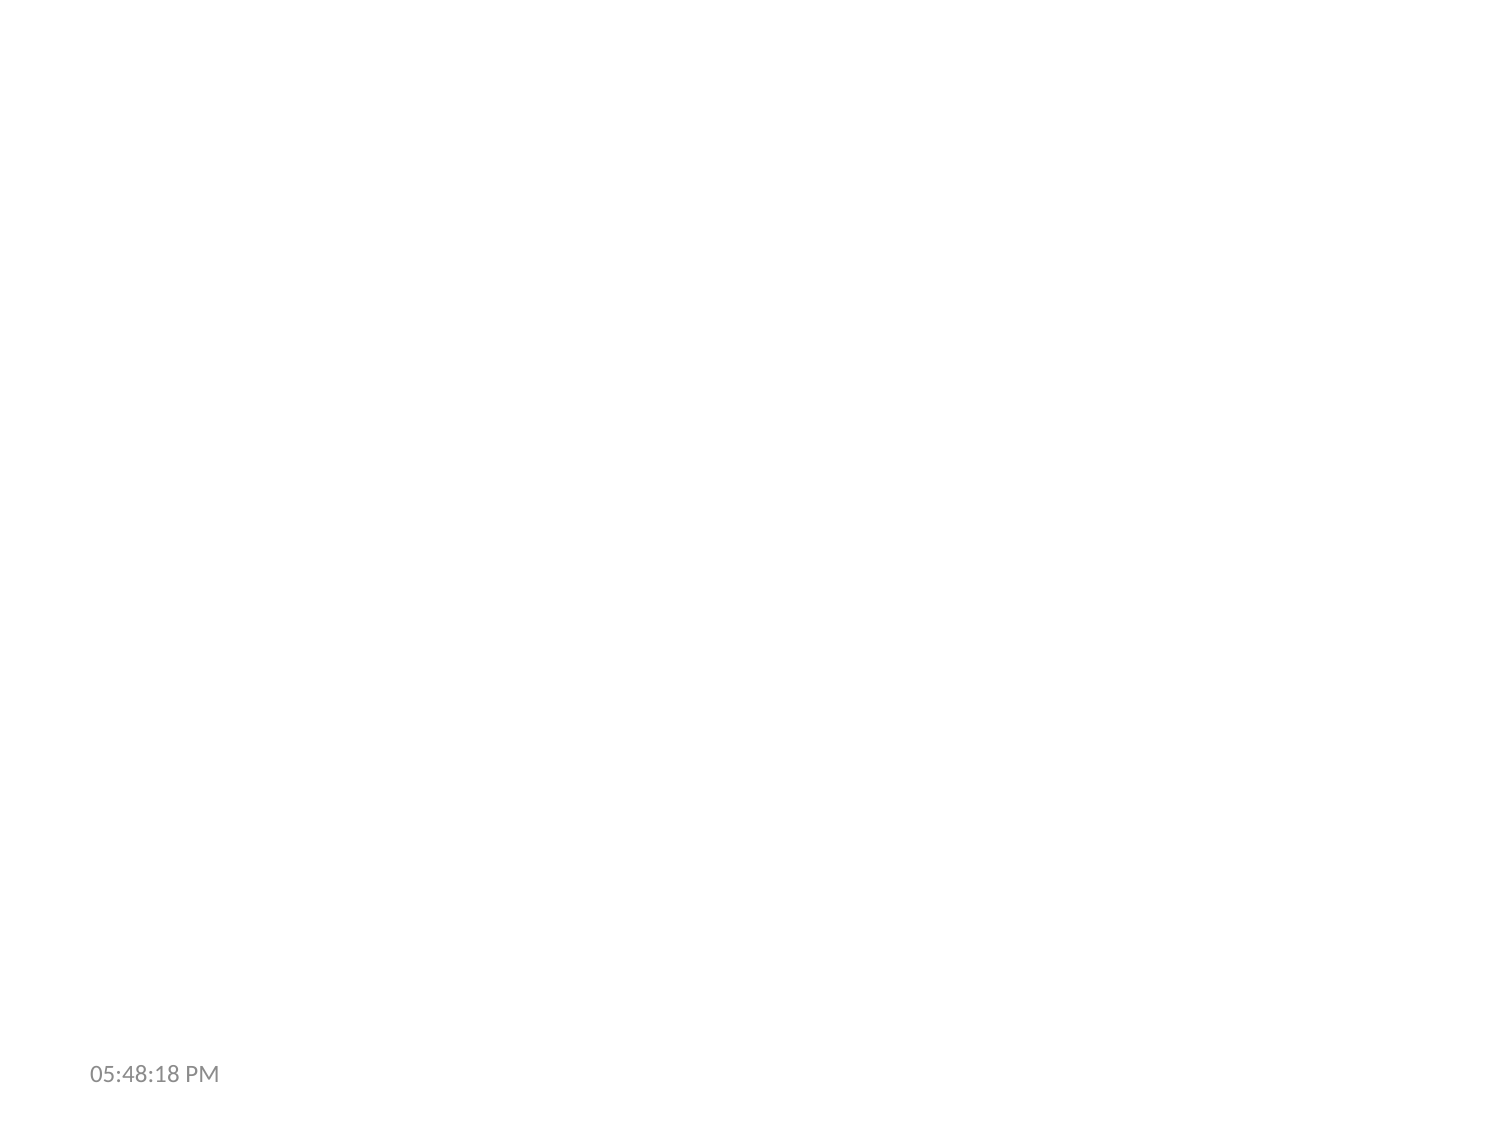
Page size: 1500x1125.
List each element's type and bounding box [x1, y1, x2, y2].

slide_number [75, 1042, 425, 1103]
